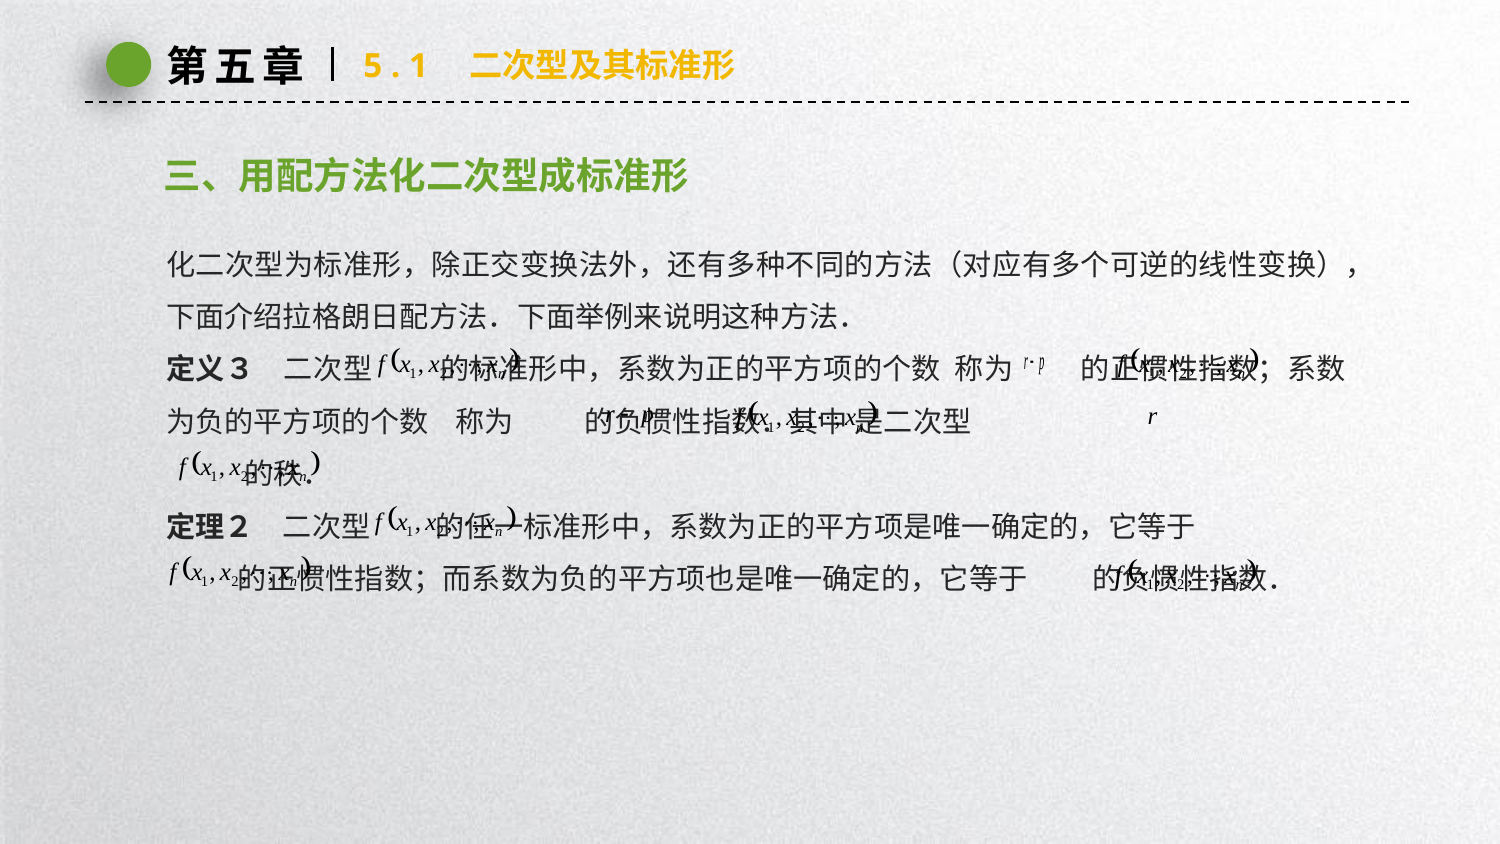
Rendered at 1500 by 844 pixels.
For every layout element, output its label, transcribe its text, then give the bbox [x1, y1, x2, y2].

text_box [160, 555, 312, 594]
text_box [601, 405, 660, 434]
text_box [369, 347, 520, 386]
text_box 化二次型为标准形，除正交变换法外，还有多种不同的方法（对应有多个可逆的线性变换），下面介绍拉格朗日配方法．下面举例来说明这种方法． 定义３ 二次型 的标准形中，系数为正的平方项的个数 称为 的正惯性指数；系数为负的平方项的个数 称为 的负惯性指数．其中 是二次型 的秩． 定理２ 二次型 的任一标准形中，系数为正的平方项是唯一确定的，它等于 的正惯性指数；而系数为负的平方项也是唯一确定的，它等于 的负惯性指数． [151, 220, 1362, 603]
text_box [1021, 352, 1048, 380]
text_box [1106, 557, 1257, 596]
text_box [727, 400, 878, 439]
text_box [1143, 407, 1163, 430]
text_box 三、用配方法化二次型成标准形 [148, 144, 1360, 205]
text_box 第五章 [152, 32, 320, 97]
picture [0, 0, 1500, 844]
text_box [1108, 347, 1260, 386]
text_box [366, 504, 517, 543]
text_box [104, 39, 152, 90]
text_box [170, 450, 321, 489]
text_box 5 . 1 二次型及其标准形 [348, 37, 751, 92]
